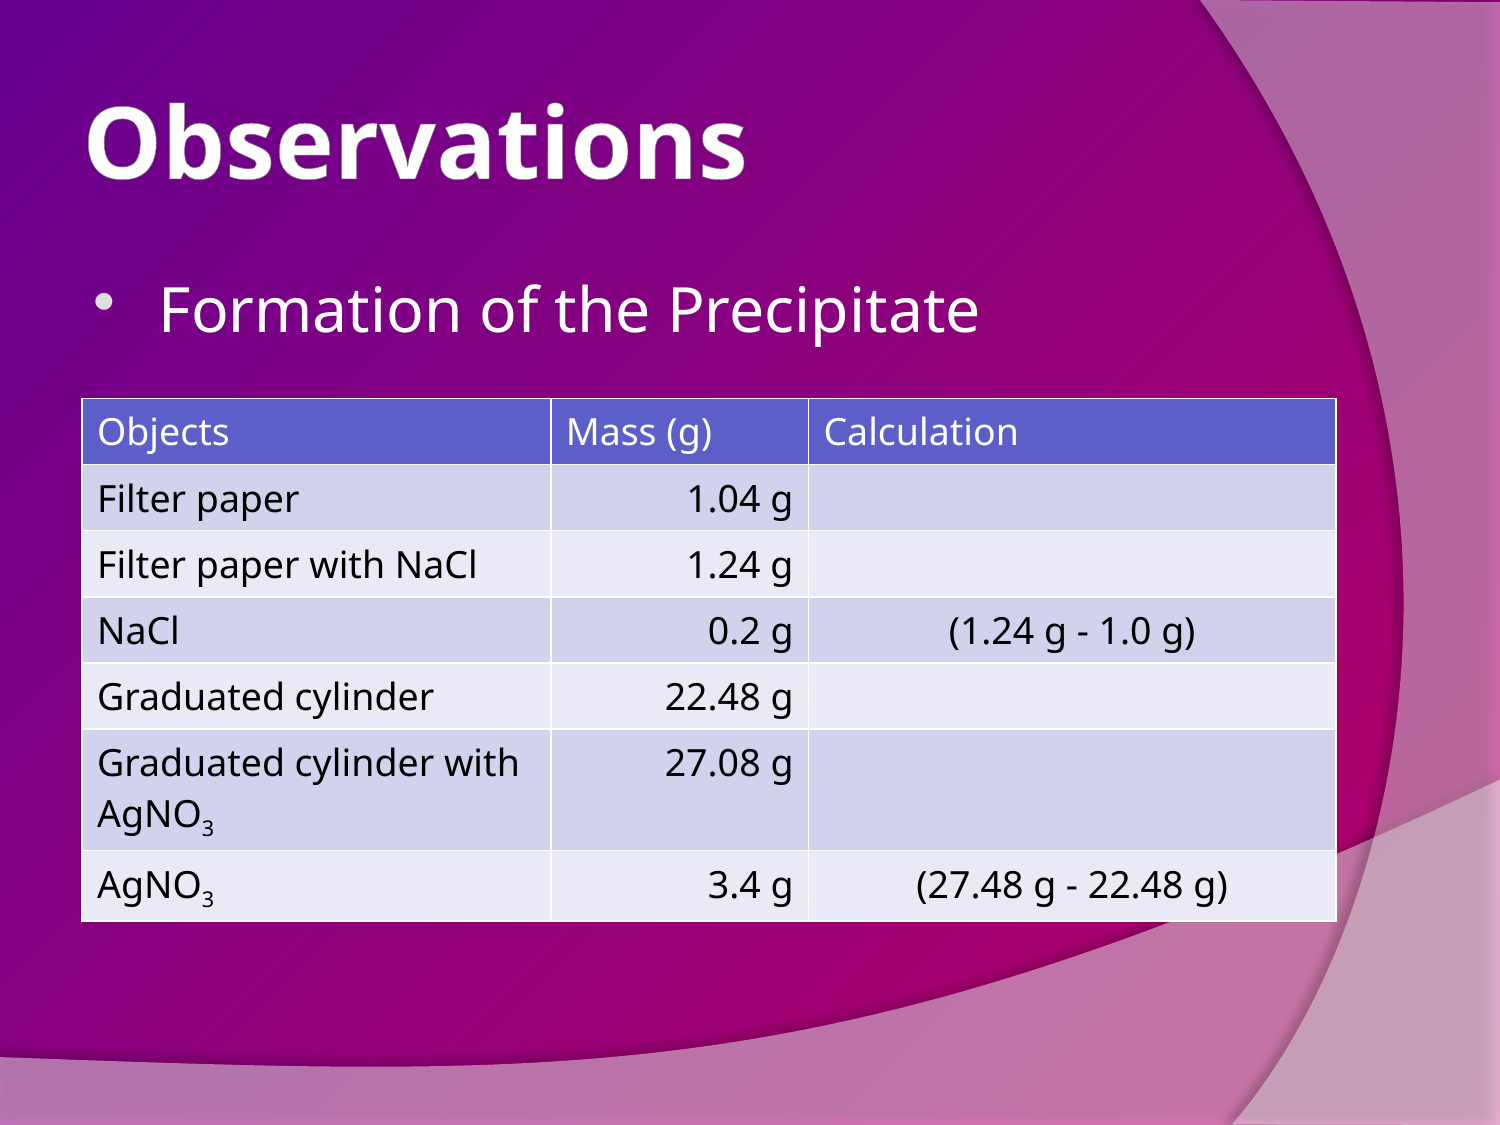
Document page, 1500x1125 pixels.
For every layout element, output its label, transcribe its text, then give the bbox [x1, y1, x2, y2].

table_cell 1.24 g [552, 531, 808, 596]
table_cell Filter paper [83, 465, 550, 530]
table_cell 1.04 g [552, 465, 808, 530]
table_cell NaCl [83, 598, 550, 662]
table_cell Filter paper with NaCl [83, 531, 550, 596]
list Formation of the Precipitate [75, 262, 1300, 1005]
table_cell Graduated cylinder with AgNO3 [83, 730, 550, 850]
table_cell Graduated cylinder [83, 664, 550, 728]
table_cell [809, 664, 1335, 728]
table_header Calculation [809, 399, 1335, 464]
table_cell 3.4 g [552, 851, 808, 920]
table_cell AgNO3 [83, 851, 550, 920]
table_header Objects [83, 399, 550, 464]
table_cell [809, 531, 1335, 596]
table_cell 27.08 g [552, 730, 808, 850]
table_header Mass (g) [552, 399, 808, 464]
table_cell 0.2 g [552, 598, 808, 662]
table_cell [809, 730, 1335, 850]
table_cell (27.48 g - 22.48 g) [809, 851, 1335, 920]
title Observations [75, 45, 1300, 233]
table_cell [809, 465, 1335, 530]
table_cell (1.24 g - 1.0 g) [809, 598, 1335, 662]
table_cell 22.48 g [552, 664, 808, 728]
